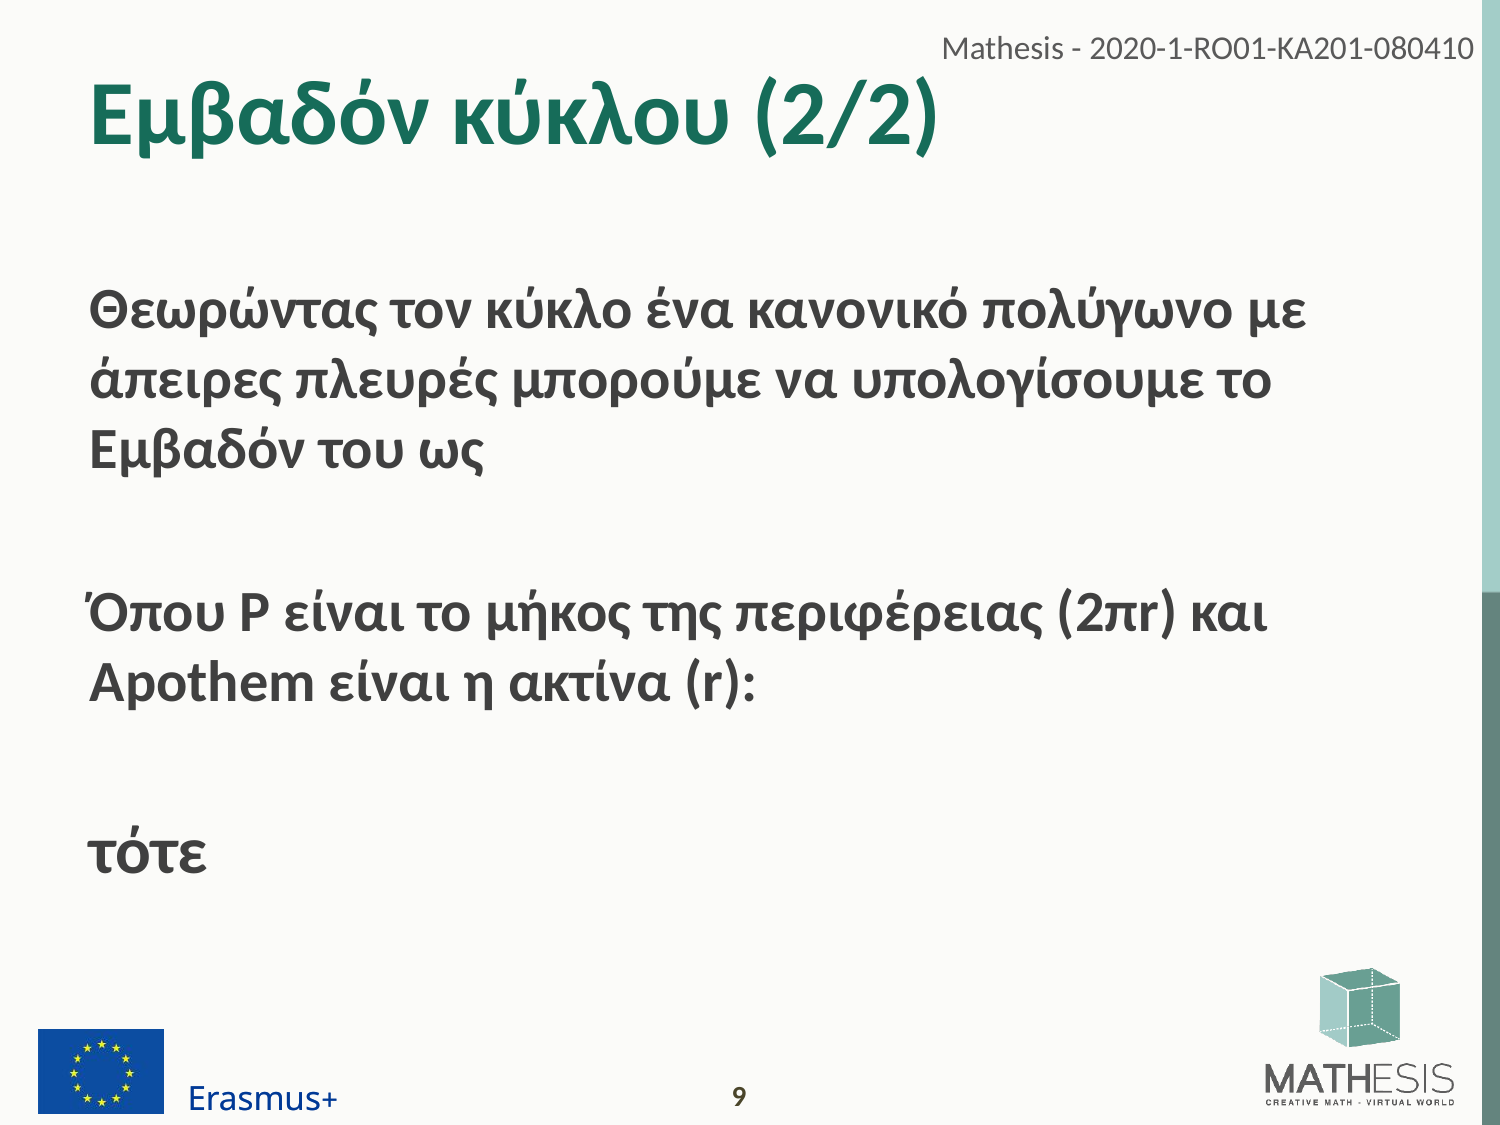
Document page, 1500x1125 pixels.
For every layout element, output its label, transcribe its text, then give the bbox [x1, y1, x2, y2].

picture [38, 1029, 164, 1114]
title Εμβαδόν κύκλου (2/2) [75, 45, 1425, 233]
